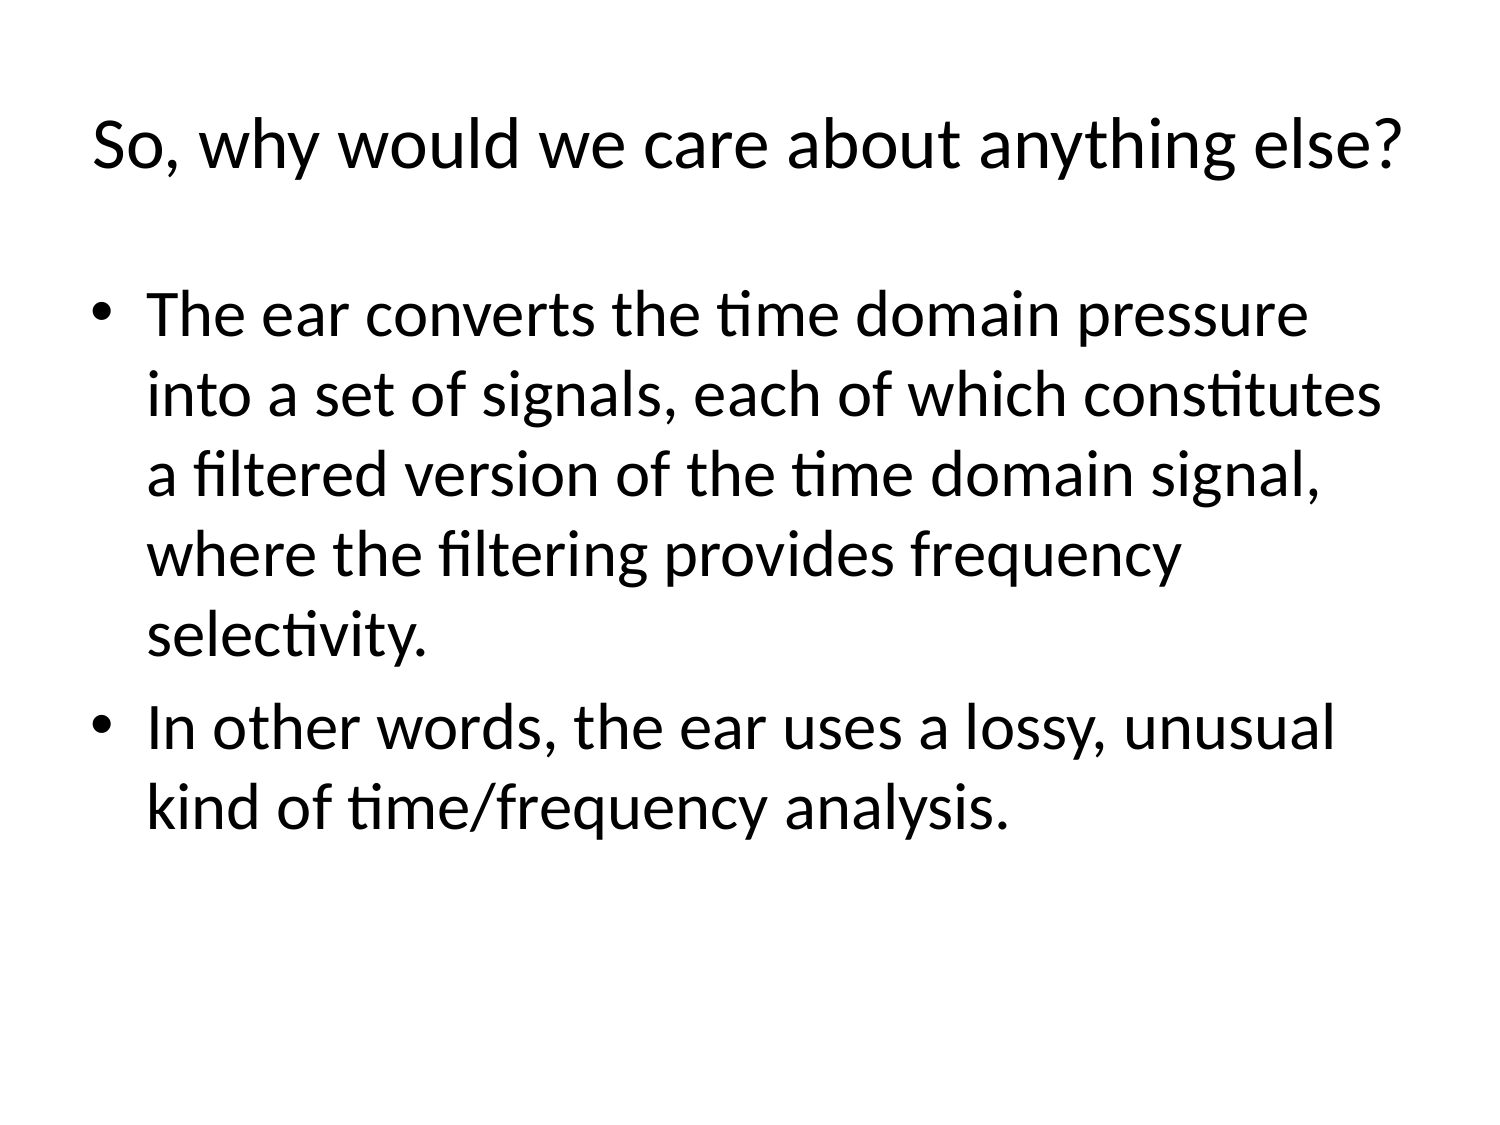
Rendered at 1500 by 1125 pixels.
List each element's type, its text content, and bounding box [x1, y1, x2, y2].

list The ear converts the time domain pressure into a set of signals, each of which constitutes a filtered version of the time domain signal, where the filtering provides frequency selectivity. In other words, the ear uses a lossy, unusual kind of time/frequency analysis. [75, 262, 1425, 1005]
title So, why would we care about anything else? [75, 45, 1425, 233]
